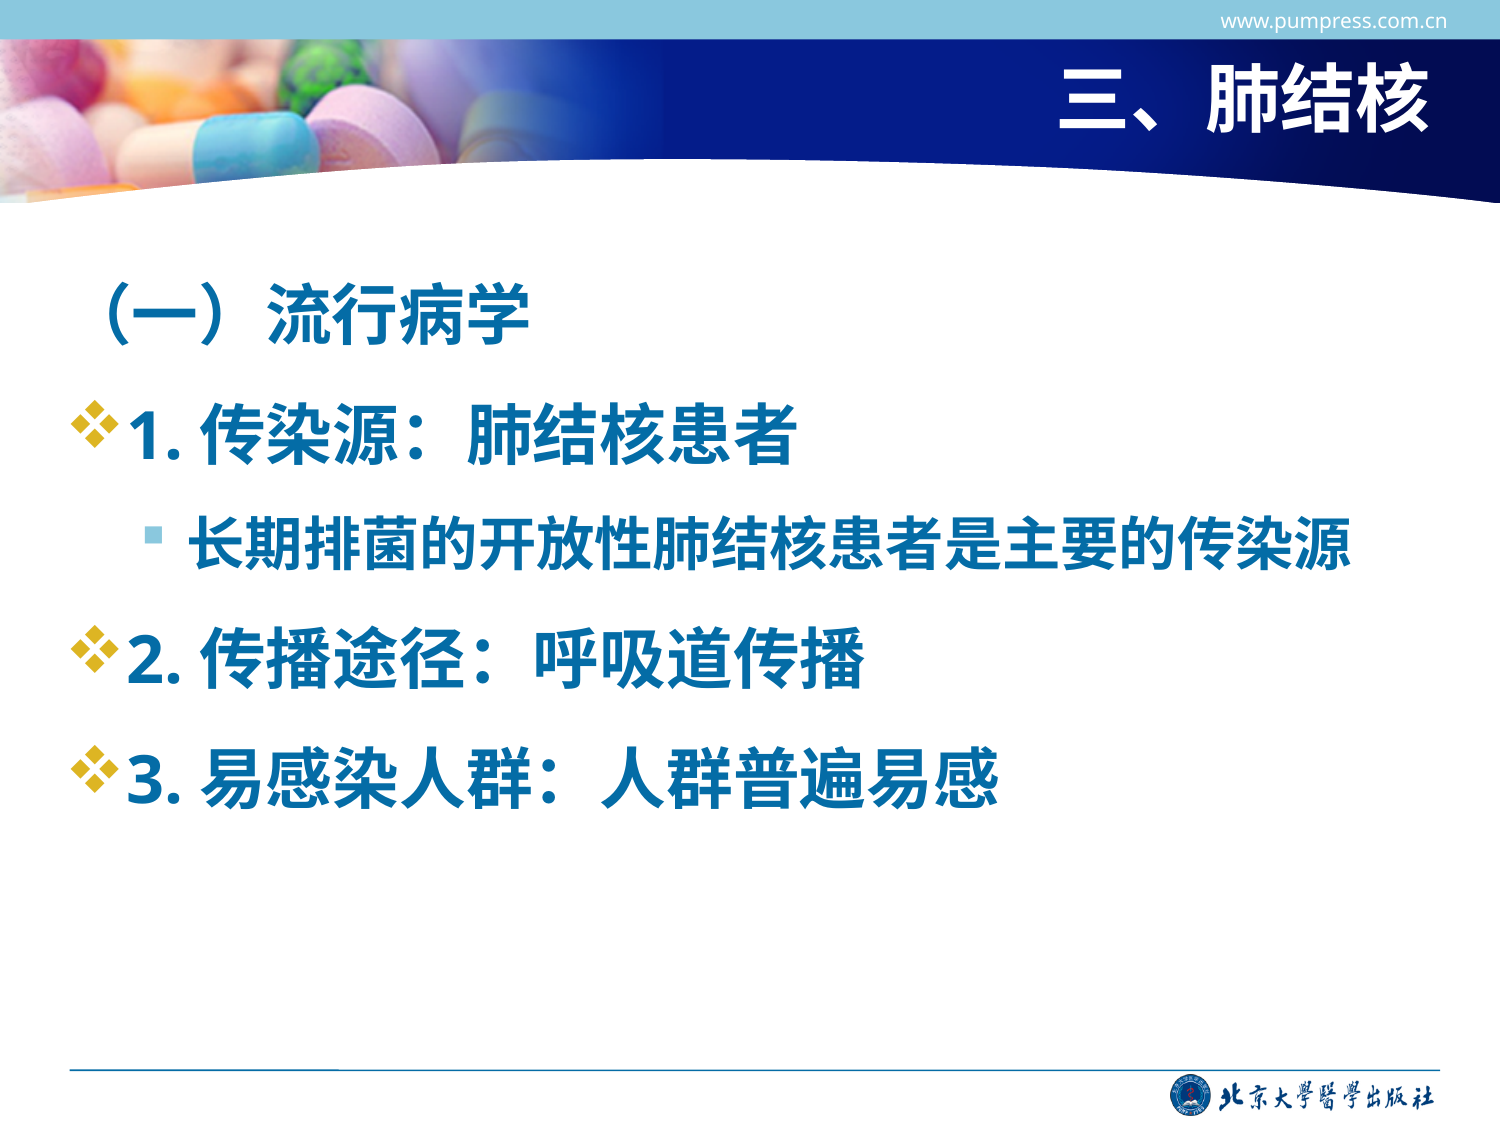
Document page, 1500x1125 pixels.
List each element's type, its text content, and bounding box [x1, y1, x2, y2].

title 三、肺结核 [137, 49, 1463, 143]
text_box www.pumpress.com.cn [1024, 0, 1463, 38]
picture [0, 40, 1500, 203]
picture [1170, 1074, 1436, 1118]
list （一）流行病学 1.传染源：肺结核患者 长期排菌的开放性肺结核患者是主要的传染源 2.传播途径：呼吸道传播 3.易感染人群：人群普遍易感 [49, 224, 1463, 1026]
